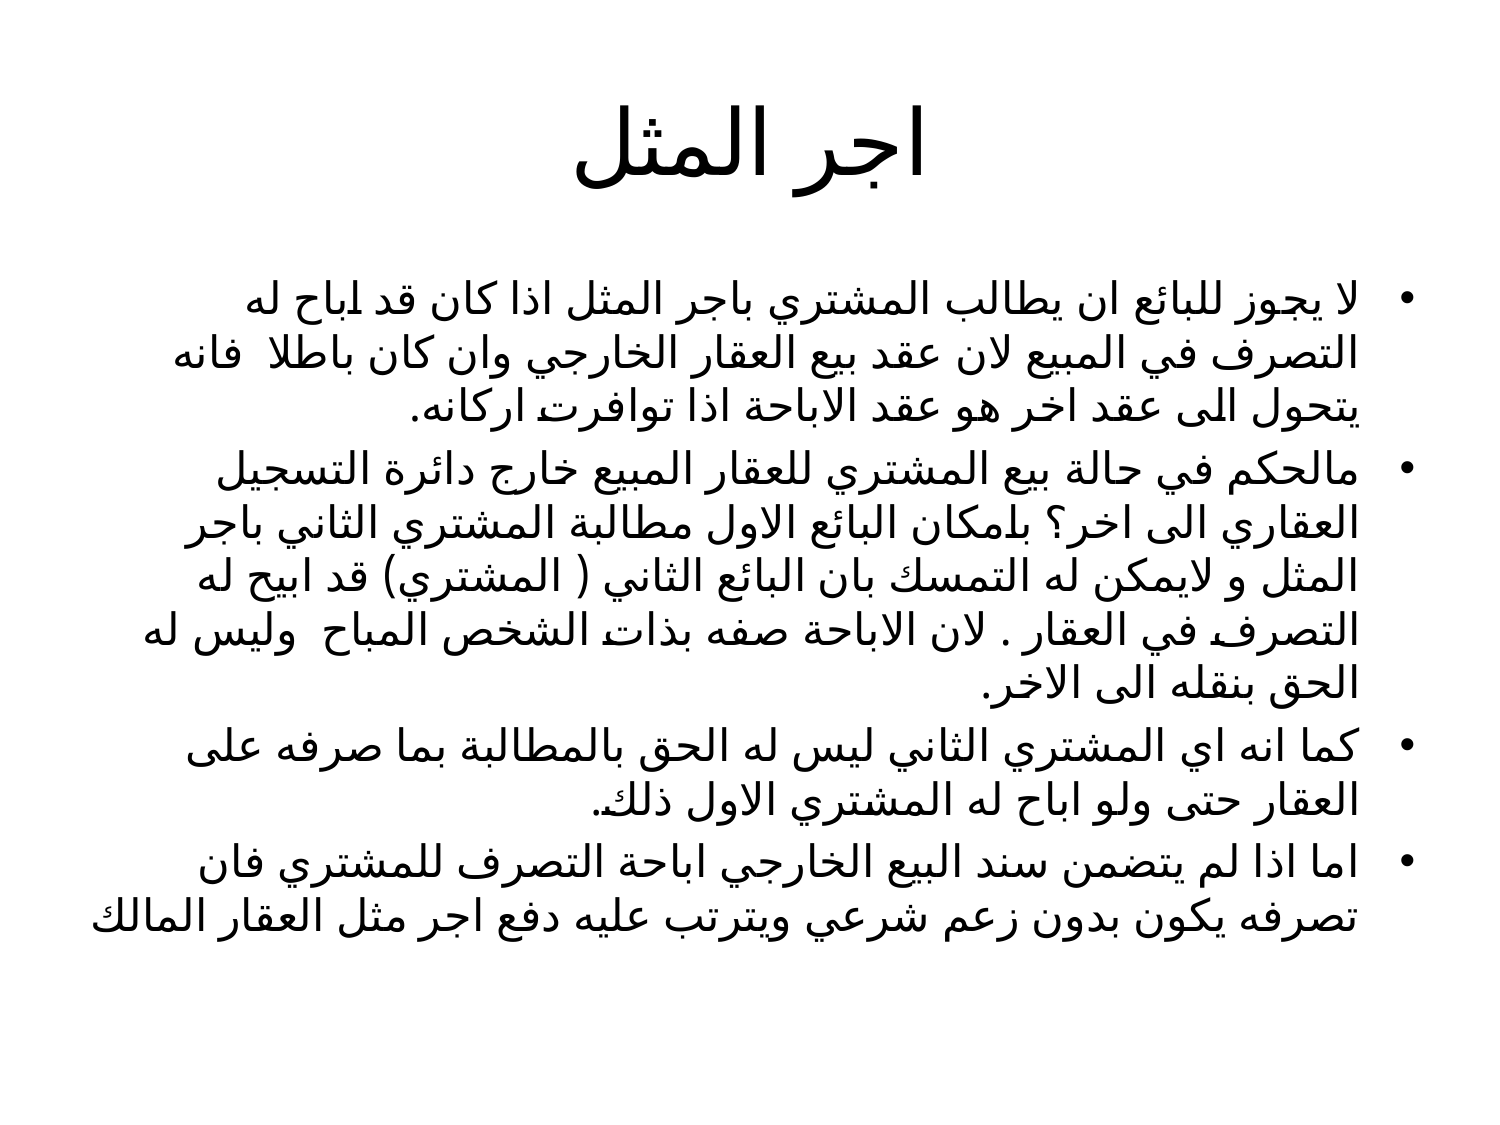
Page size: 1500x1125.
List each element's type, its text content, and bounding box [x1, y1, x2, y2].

title اجر المثل [75, 45, 1425, 233]
list لا يجوز للبائع ان يطالب المشتري باجر المثل اذا كان قد اباح له التصرف في المبيع لان عقد بيع العقار الخارجي وان كان باطلا فانه يتحول الى عقد اخر هو عقد الاباحة اذا توافرت اركانه. مالحكم في حالة بيع المشتري للعقار المبيع خارج دائرة التسجيل العقاري الى اخر؟ بامكان البائع الاول مطالبة المشتري الثاني باجر المثل و لايمكن له التمسك بان البائع الثاني ( المشتري) قد ابيح له التصرف في العقار . لان الاباحة صفه بذات الشخص المباح وليس له الحق بنقله الى الاخر. كما انه اي المشتري الثاني ليس له الحق بالمطالبة بما صرفه على العقار حتى ولو اباح له المشتري الاول ذلك. اما اذا لم يتضمن سند البيع الخارجي اباحة التصرف للمشتري فان تصرفه يكون بدون زعم شرعي ويترتب عليه دفع اجر مثل العقار المالك [75, 262, 1425, 1005]
